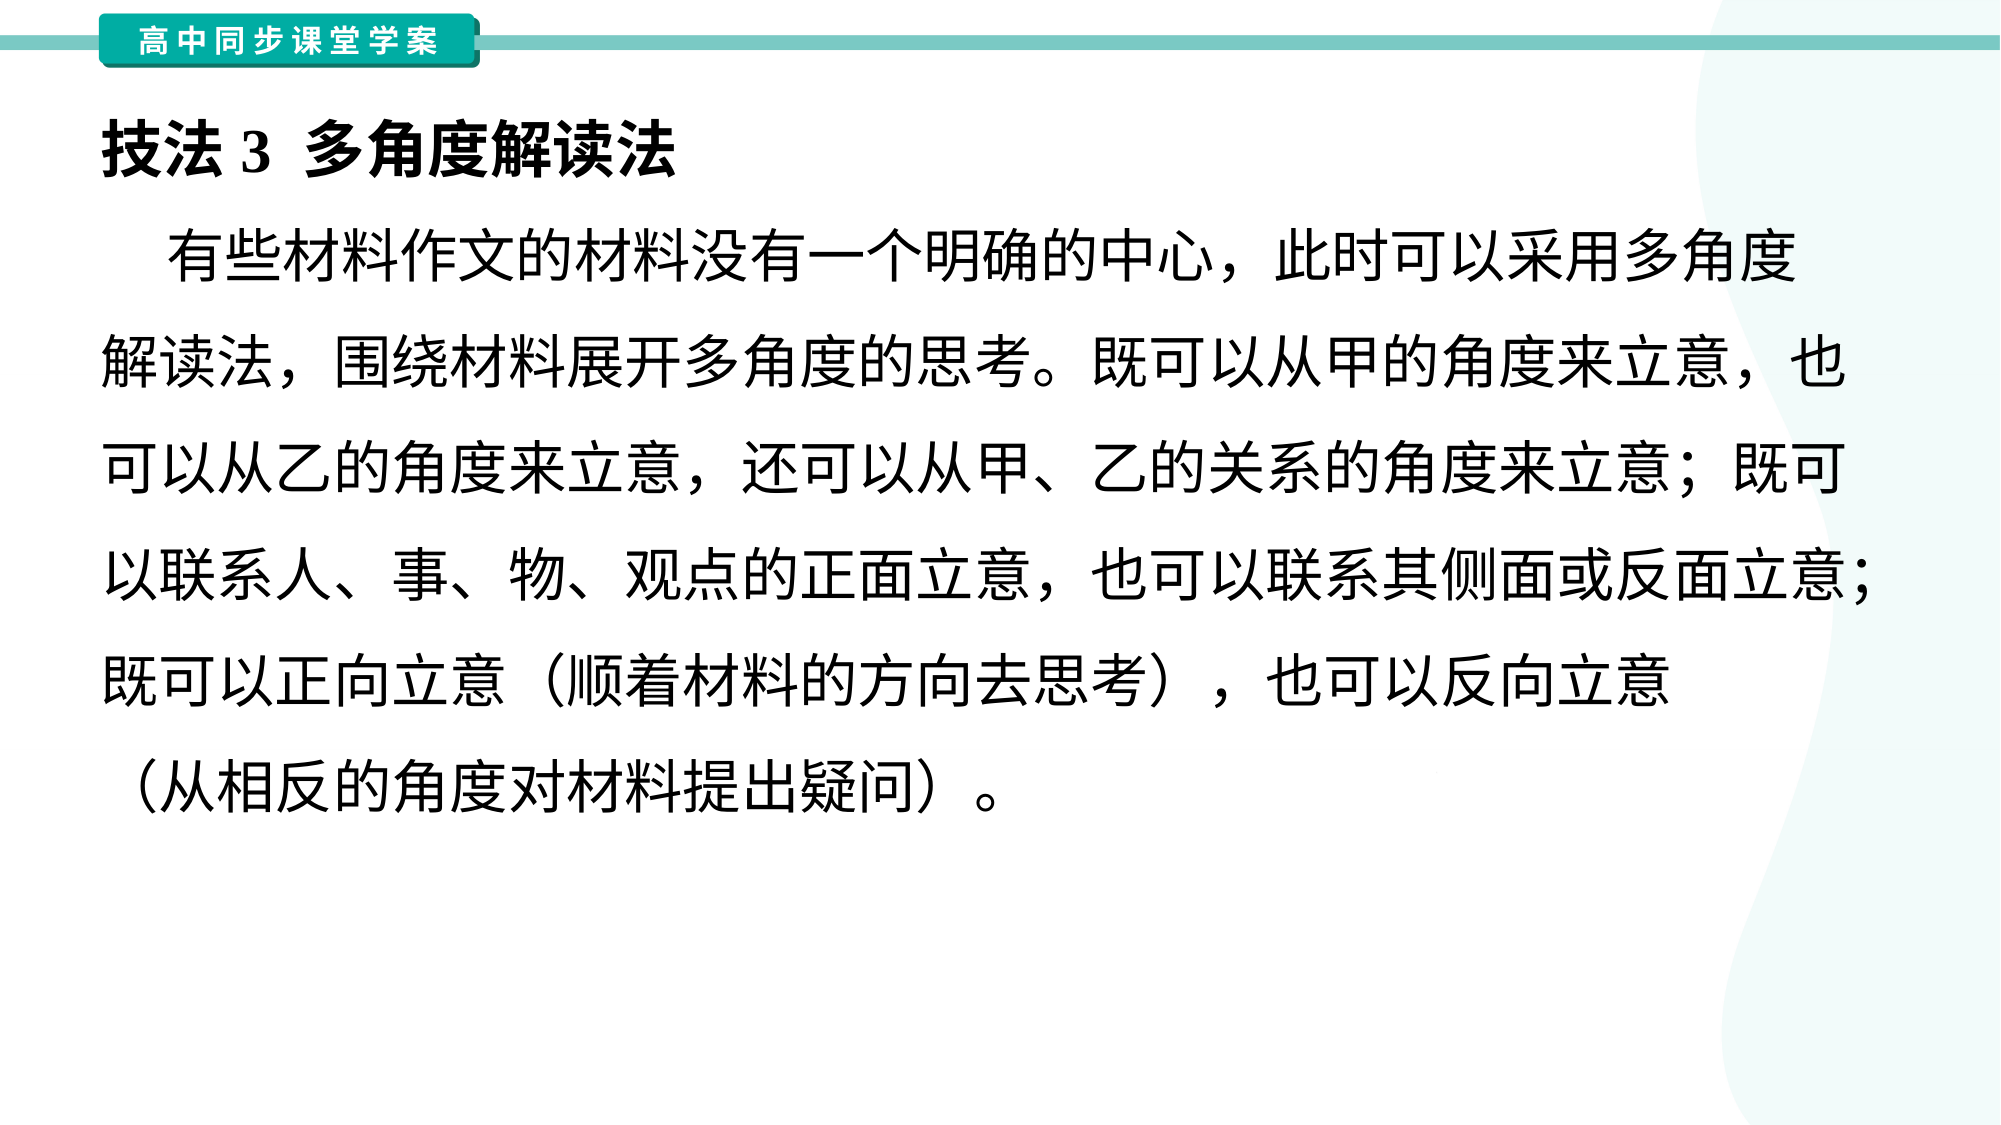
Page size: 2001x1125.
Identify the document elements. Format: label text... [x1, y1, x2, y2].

picture [0, 0, 2000, 1125]
text_box 有些材料作文的材料没有一个明确的中心，此时可以采用多角度 解读法，围绕材料展开多角度的思考。既可以从甲的角度来立意，也 可以从乙的角度来立意，还可以从甲、乙的关系的角度来立意；既可 以联系人、事、物、观点的正面立意，也可以联系其侧面或反面立意； 既可以正向立意（顺着材料的方向去思考），也可以反向立意 （从相反的角度对材料提出疑问）。 [100, 183, 1899, 821]
text_box 技法3 多角度解读法 [100, 76, 1899, 183]
